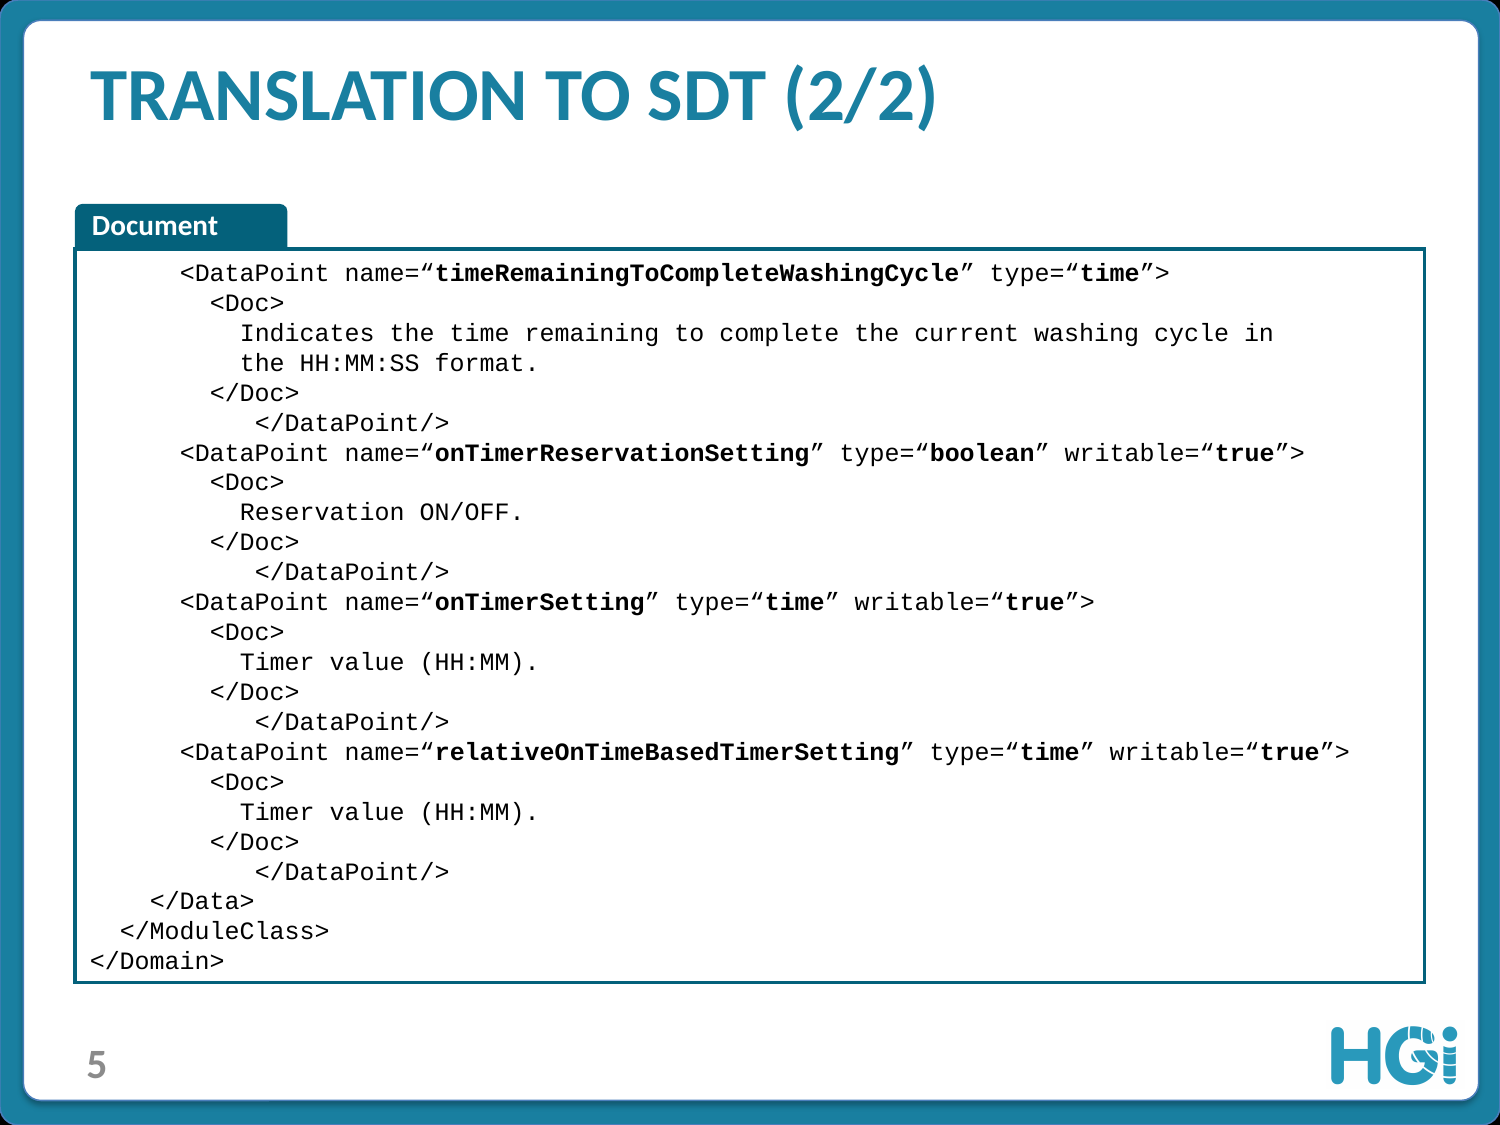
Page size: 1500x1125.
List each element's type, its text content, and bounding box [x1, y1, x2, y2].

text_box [74, 203, 1426, 992]
title Translation to SDT (2/2) [75, 45, 1425, 203]
picture [1326, 1020, 1465, 1089]
